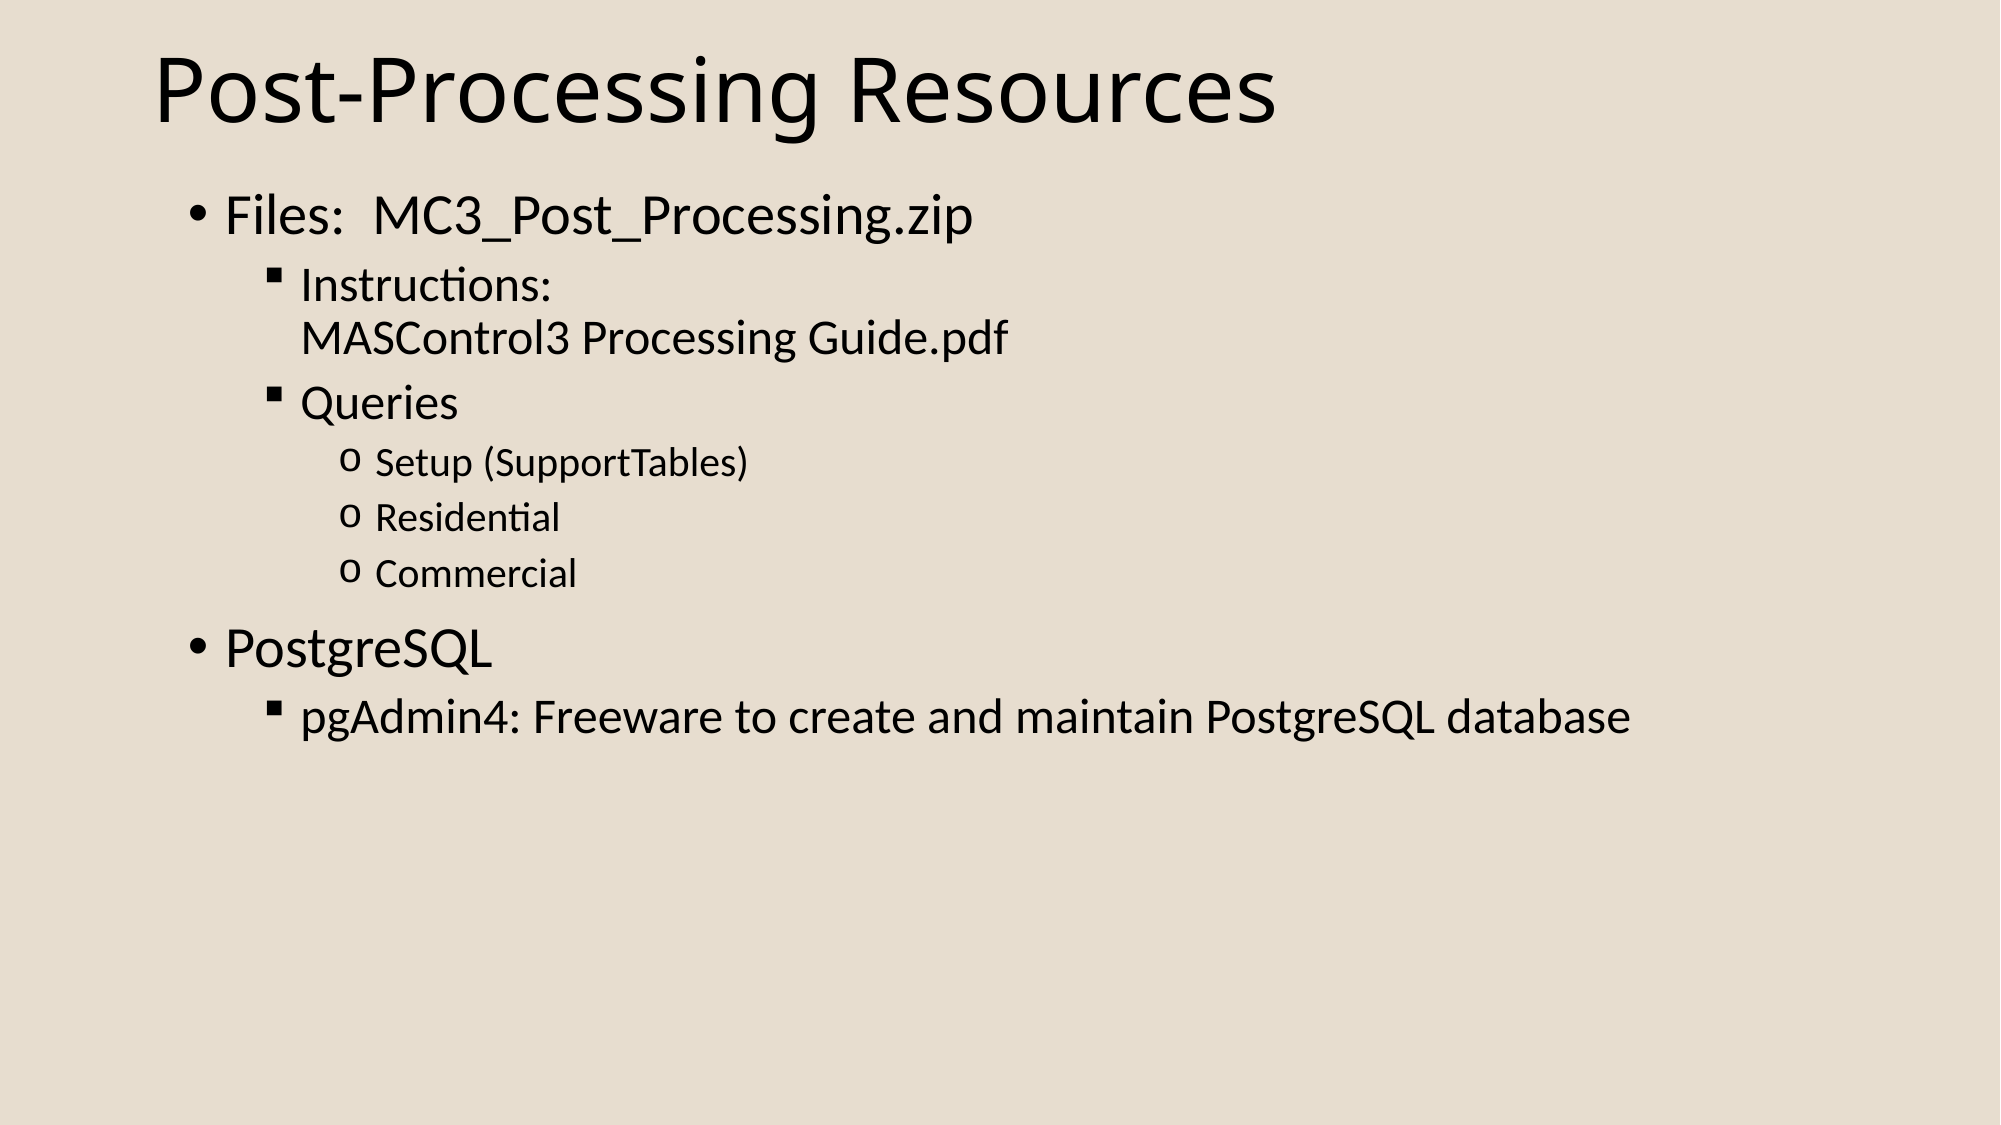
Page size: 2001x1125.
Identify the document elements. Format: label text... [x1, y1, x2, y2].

title Post-Processing Resources [137, 37, 1863, 150]
list Files: MC3_Post_Processing.zip Instructions: MASControl3 Processing Guide.pdf Queries Setup (SupportTables) Residential Commercial PostgreSQL pgAdmin4: Freeware to create and maintain PostgreSQL database [172, 177, 1659, 1085]
